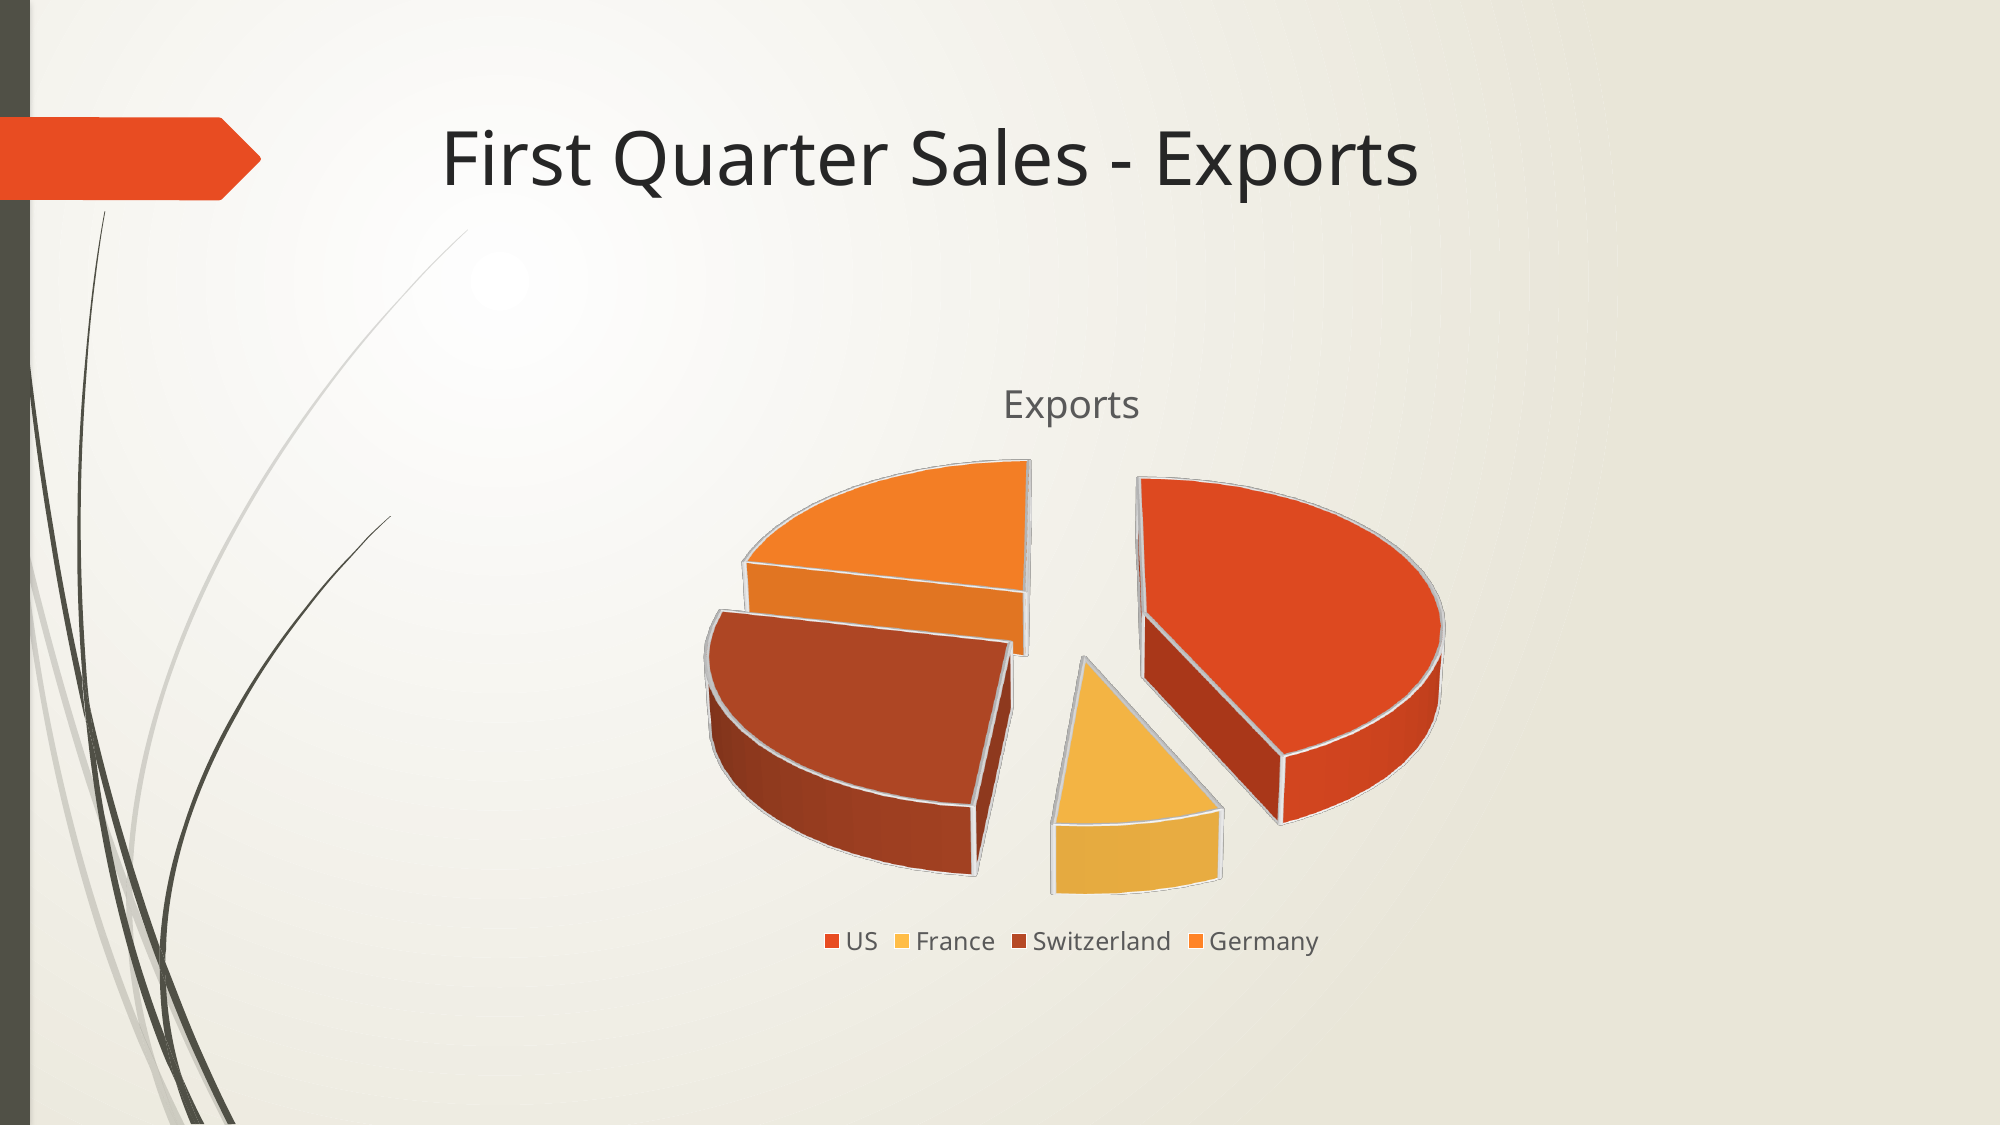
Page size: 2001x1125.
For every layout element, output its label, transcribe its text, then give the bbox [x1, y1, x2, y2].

title First Quarter Sales - Exports [425, 102, 1888, 313]
chart [340, 344, 1804, 965]
